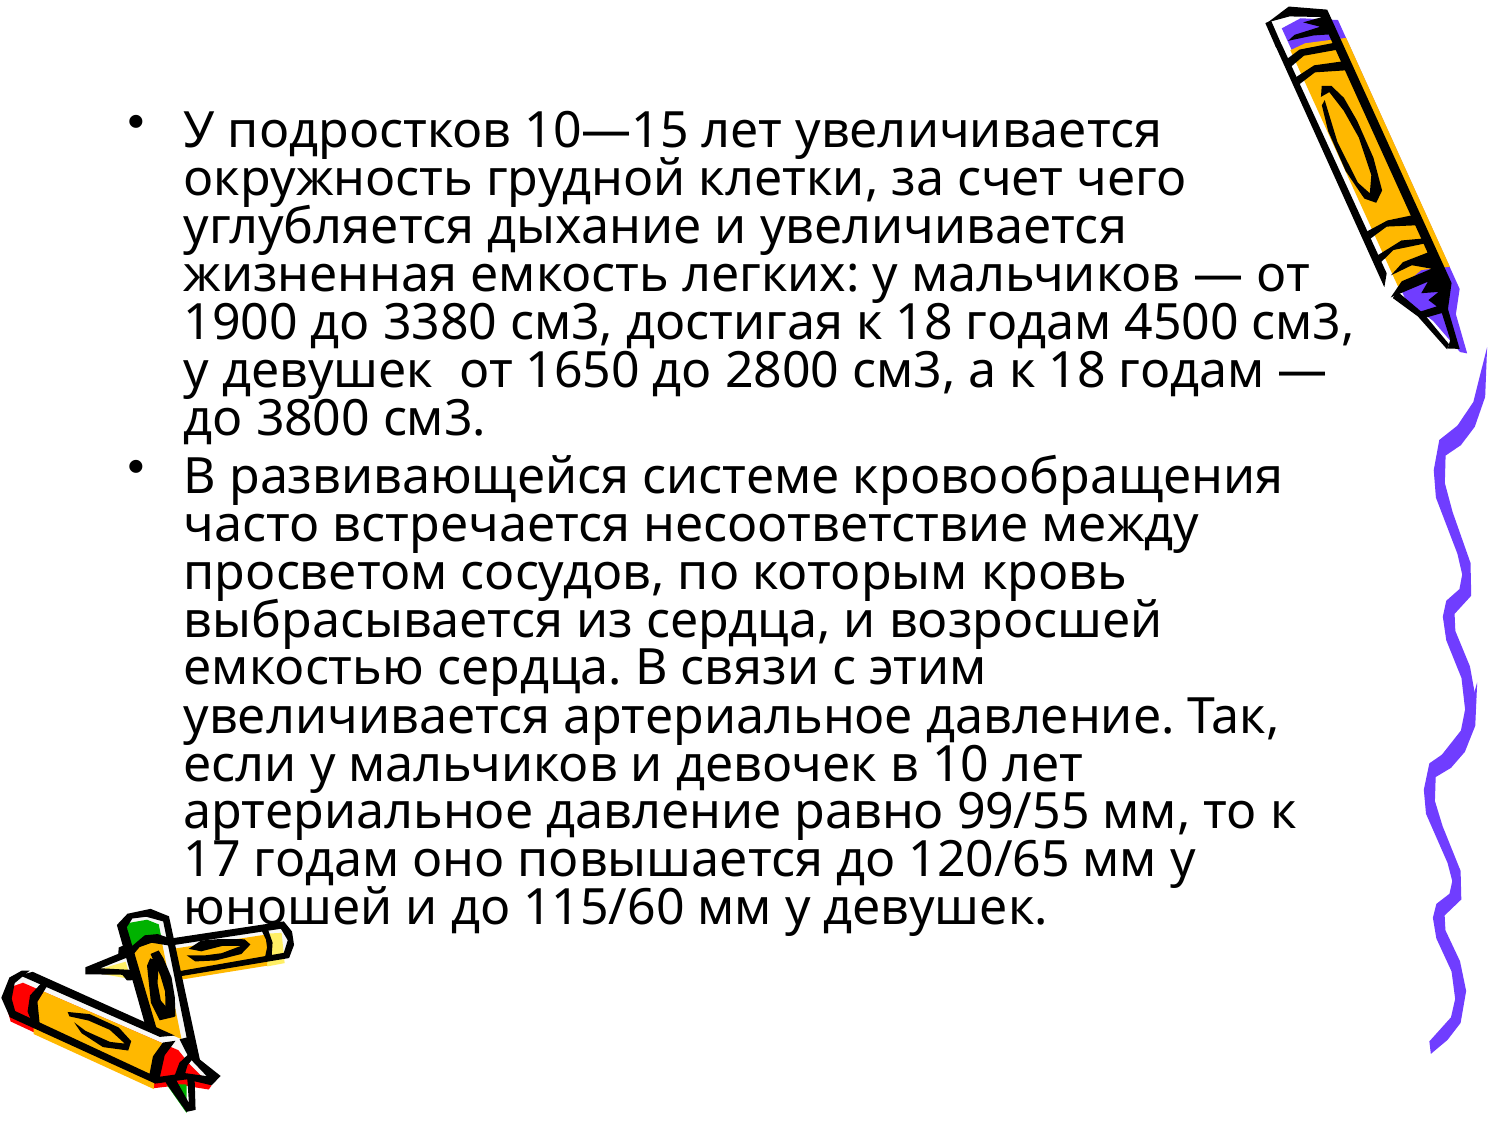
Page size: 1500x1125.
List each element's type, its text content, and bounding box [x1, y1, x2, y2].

list У подростков 10—15 лет увеличивается окружность грудной клетки, за счет чего углубляется дыхание и увеличивается жизненная емкость легких: у мальчиков — от 1900 до 3380 см3, достигая к 18 годам 4500 см3, у девушек от 1650 до 2800 см3, а к 18 годам — до 3800 см3. В развивающейся системе кровообращения часто встре­чается несоответствие между просветом сосудов, по которым кровь выбрасывается из сердца, и возросшей емкостью сердца. В связи с этим увеличивается артериальное давление. Так, если у мальчиков и девочек в 10 лет артериальное давление равно 99/55 мм, то к 17 годам оно повышается до 120/65 мм у юношей и до 115/60 мм у девушек. [112, 101, 1376, 988]
